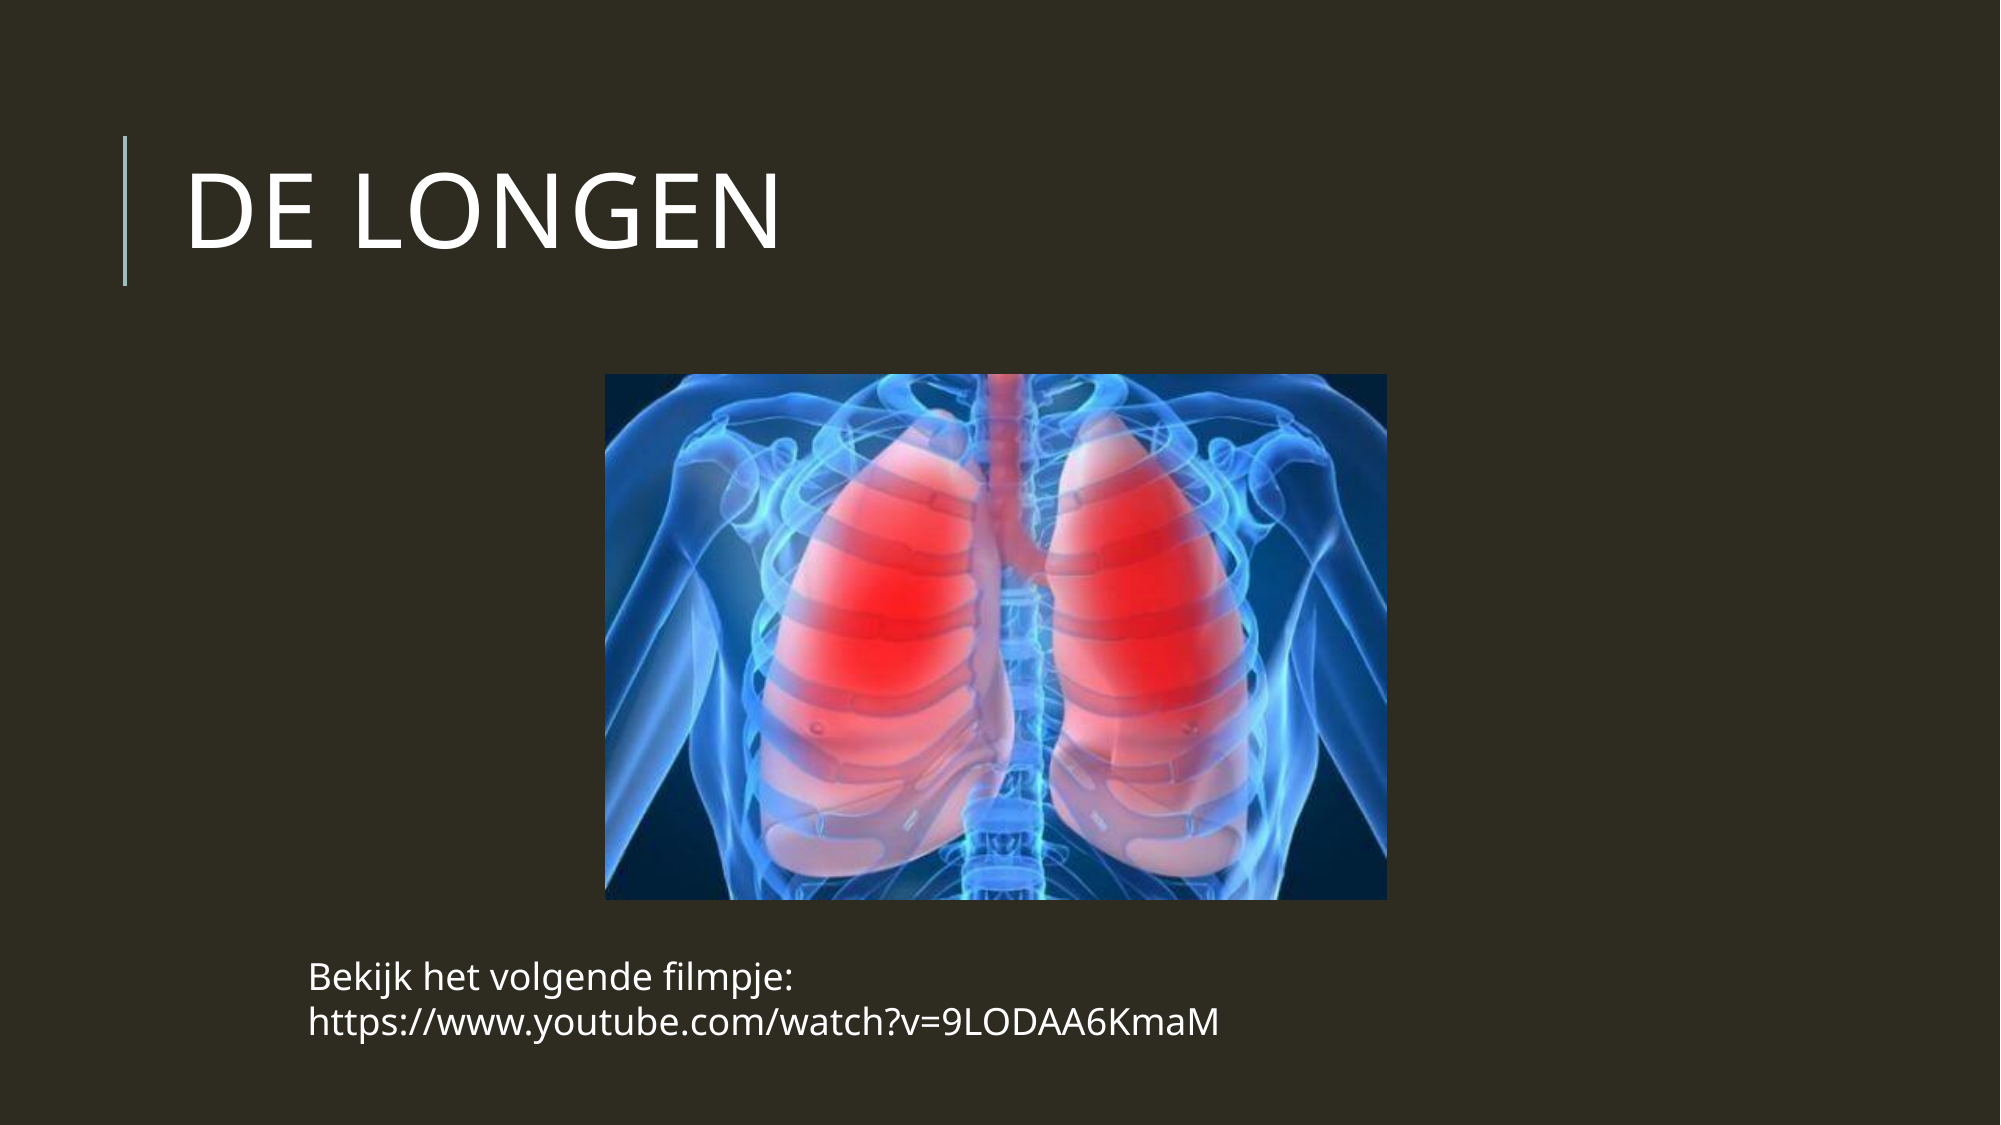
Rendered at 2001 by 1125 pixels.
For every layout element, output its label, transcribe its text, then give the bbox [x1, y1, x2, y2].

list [604, 374, 1387, 900]
title De longen [168, 96, 1763, 342]
text_box Bekijk het volgende filmpje: https://www.youtube.com/watch?v=9LODAA6KmaM [292, 945, 1275, 1050]
